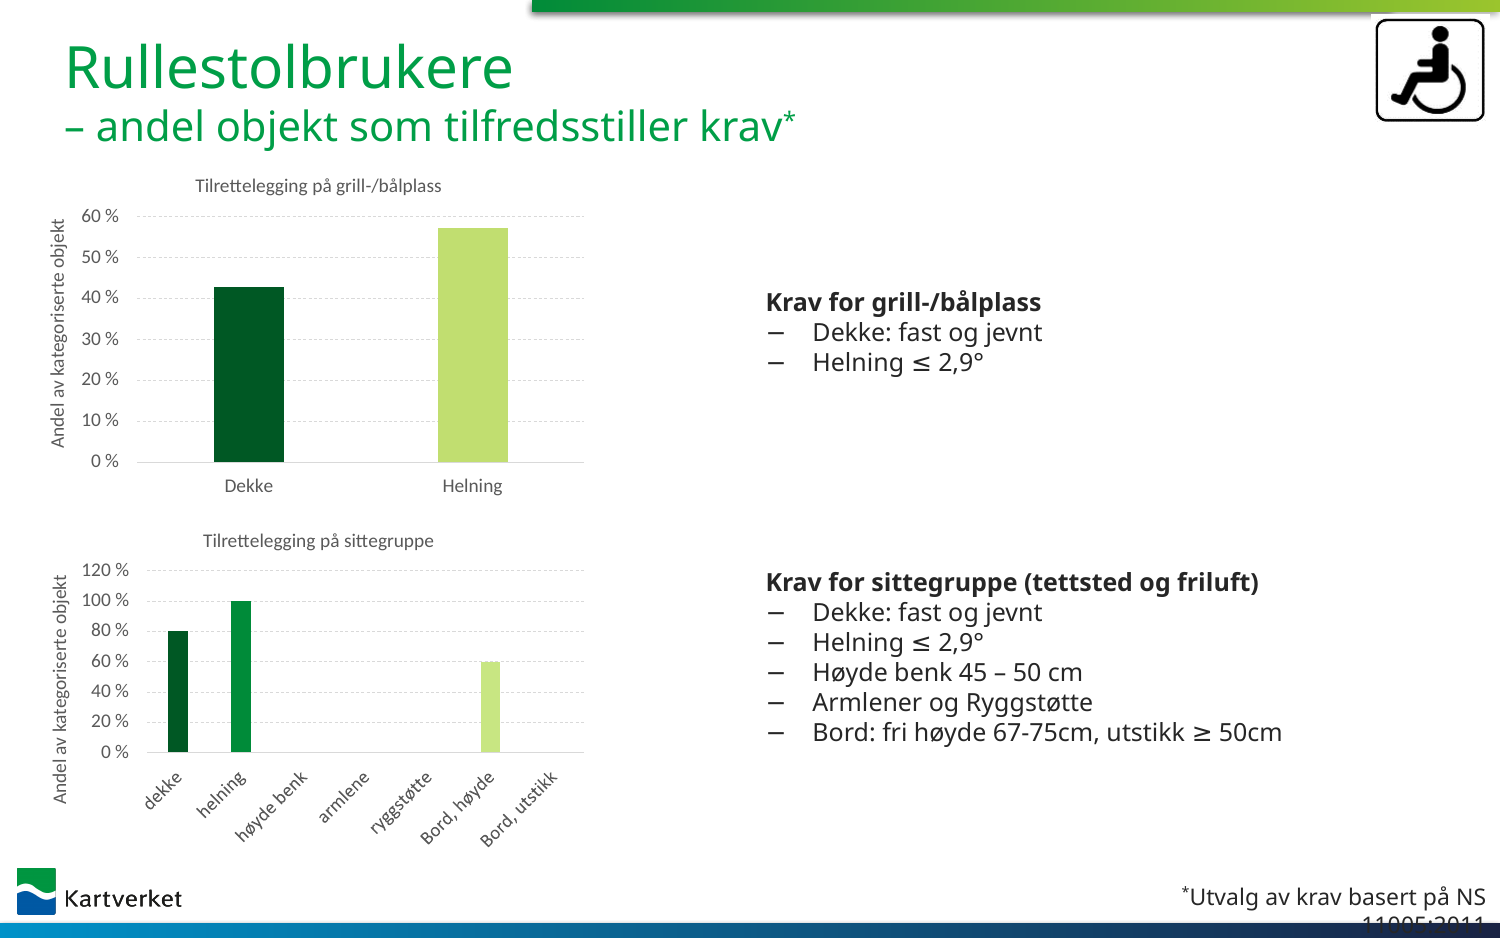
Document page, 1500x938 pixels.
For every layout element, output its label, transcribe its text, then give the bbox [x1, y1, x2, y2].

text_box *Utvalg av krav basert på NS 11005:2011 [1068, 873, 1500, 938]
picture [41, 520, 596, 859]
text_box Krav for grill-/bålplass Dekke: fast og jevnt Helning ≤ 2,9° [750, 279, 1452, 384]
picture [41, 166, 596, 505]
text_box Krav for sittegruppe (tettsted og friluft) Dekke: fast og jevnt Helning ≤ 2,9° Høyde benk 45 – 50 cm Armlener og Ryggstøtte Bord: fri høyde 67-75cm, utstikk ≥ 50cm [750, 559, 1500, 754]
picture [1371, 13, 1491, 127]
text_box Rullestolbrukere – andel objekt som tilfredsstiller krav* [49, 14, 1431, 158]
